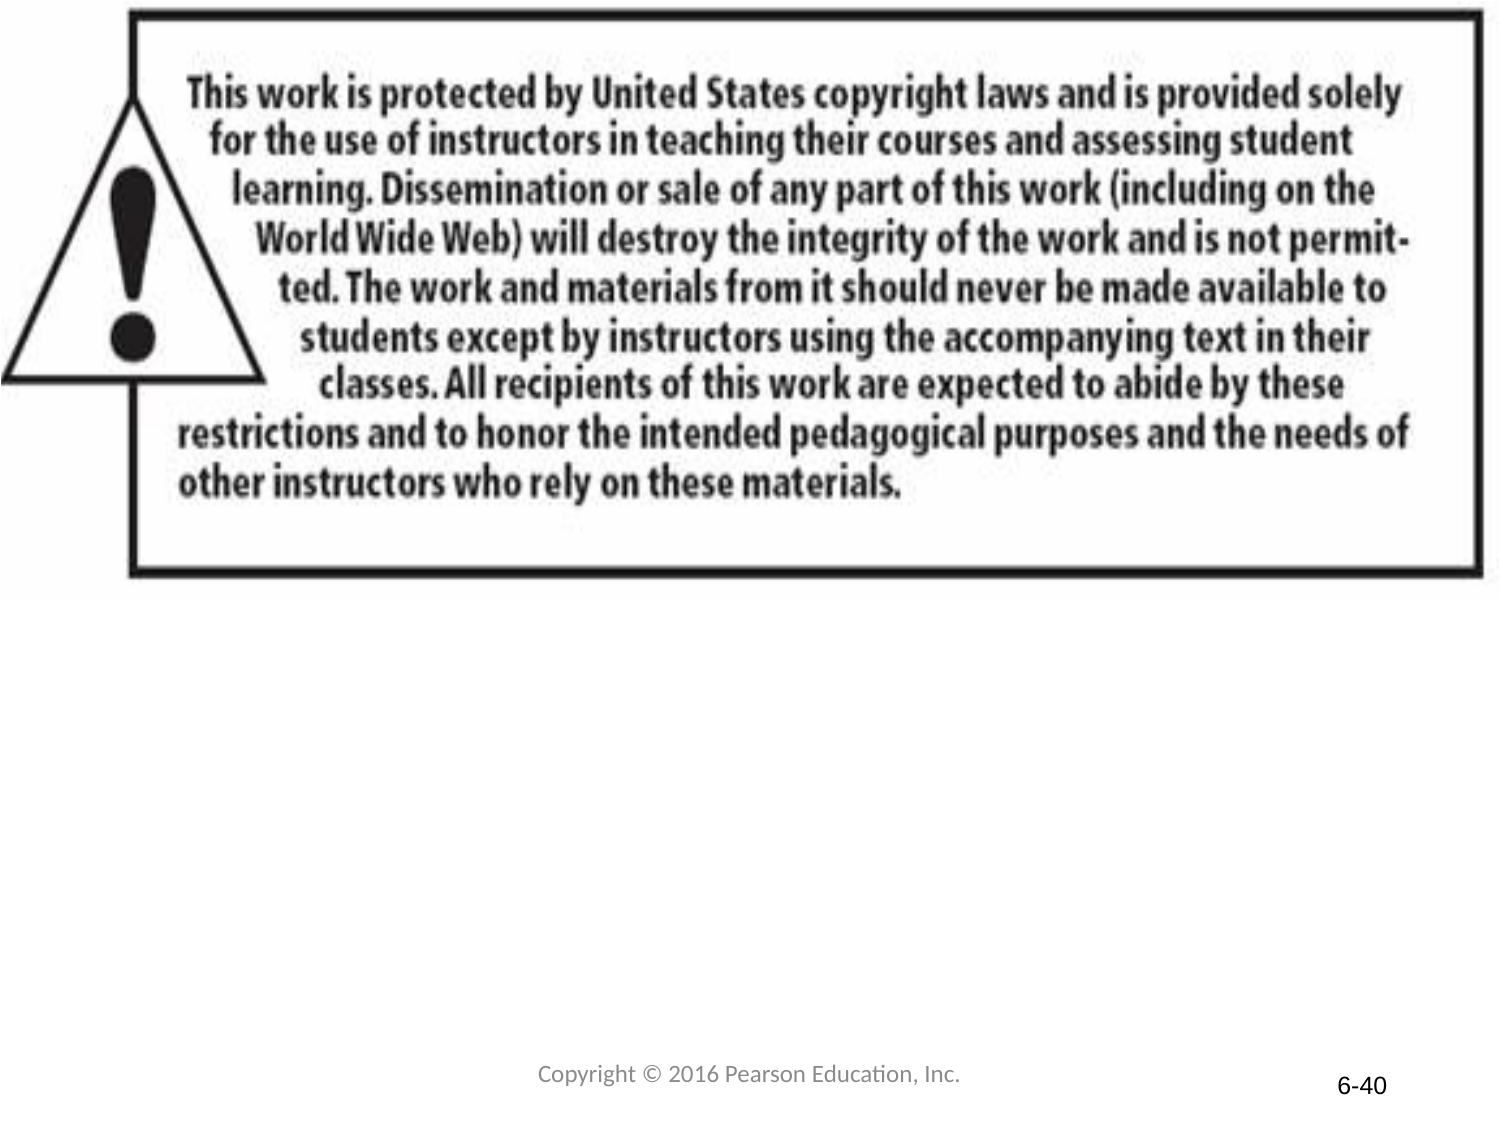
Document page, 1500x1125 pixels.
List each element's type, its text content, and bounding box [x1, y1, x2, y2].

footer Copyright © 2016 Pearson Education, Inc. [512, 1042, 988, 1103]
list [0, 0, 1500, 601]
